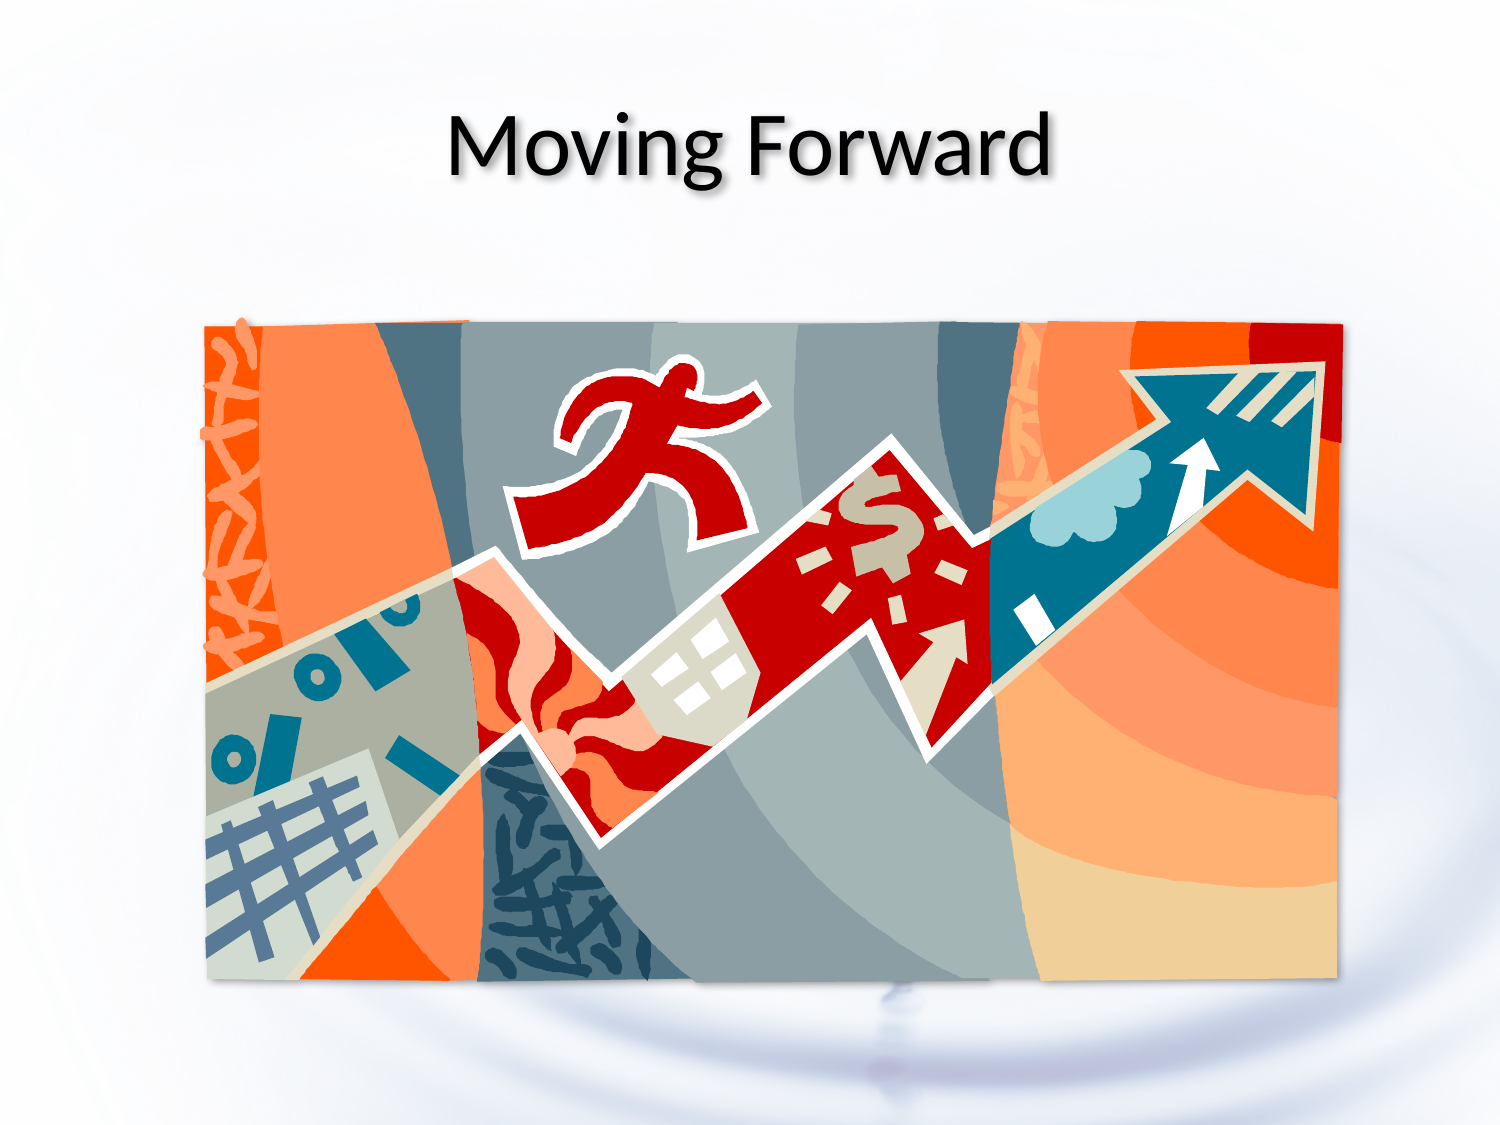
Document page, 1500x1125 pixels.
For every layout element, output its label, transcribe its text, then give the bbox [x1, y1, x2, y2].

title Moving Forward [75, 45, 1425, 233]
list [199, 299, 1361, 1001]
